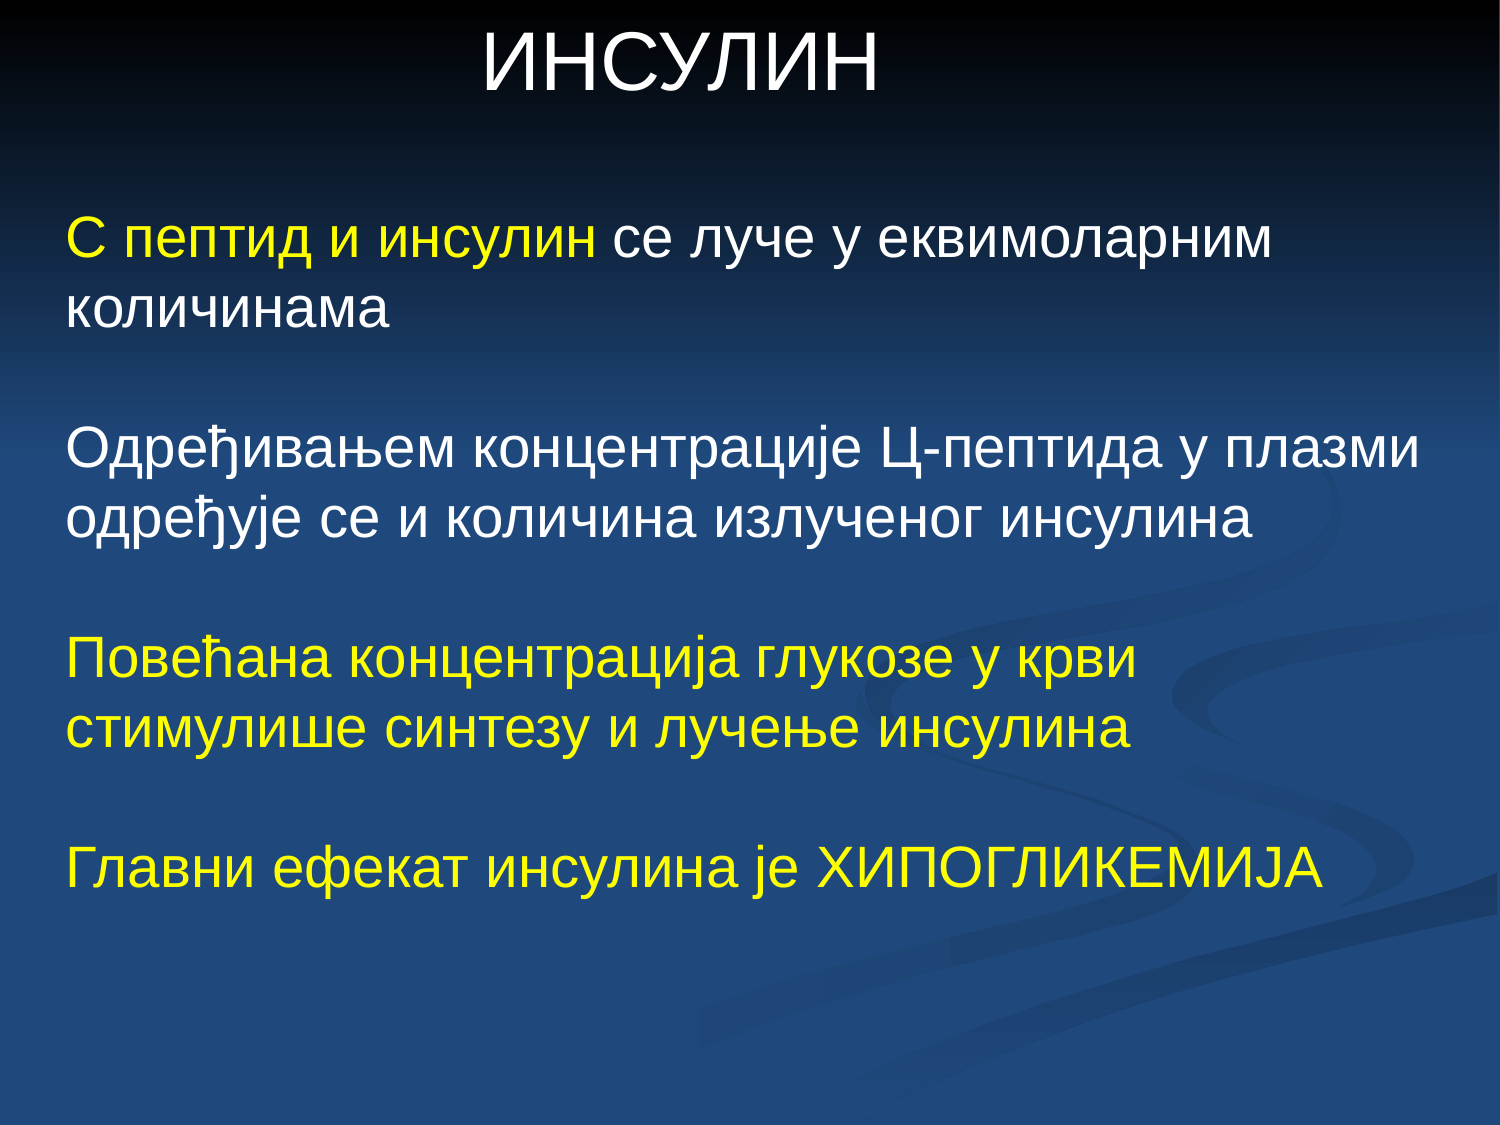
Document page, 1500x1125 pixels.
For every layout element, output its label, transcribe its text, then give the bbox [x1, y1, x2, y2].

text_box ИНСУЛИН [465, 0, 898, 115]
text_box C пептид и инсулин се луче у еквимоларним количинама Одређивањем концентрације Ц-пептида у плазми одређује се и количина излученог инсулина Повећана концентрација глукозе у крви стимулише синтезу и лучење инсулина Главни ефекат инсулина је ХИПОГЛИКЕМИЈА [51, 191, 1450, 907]
